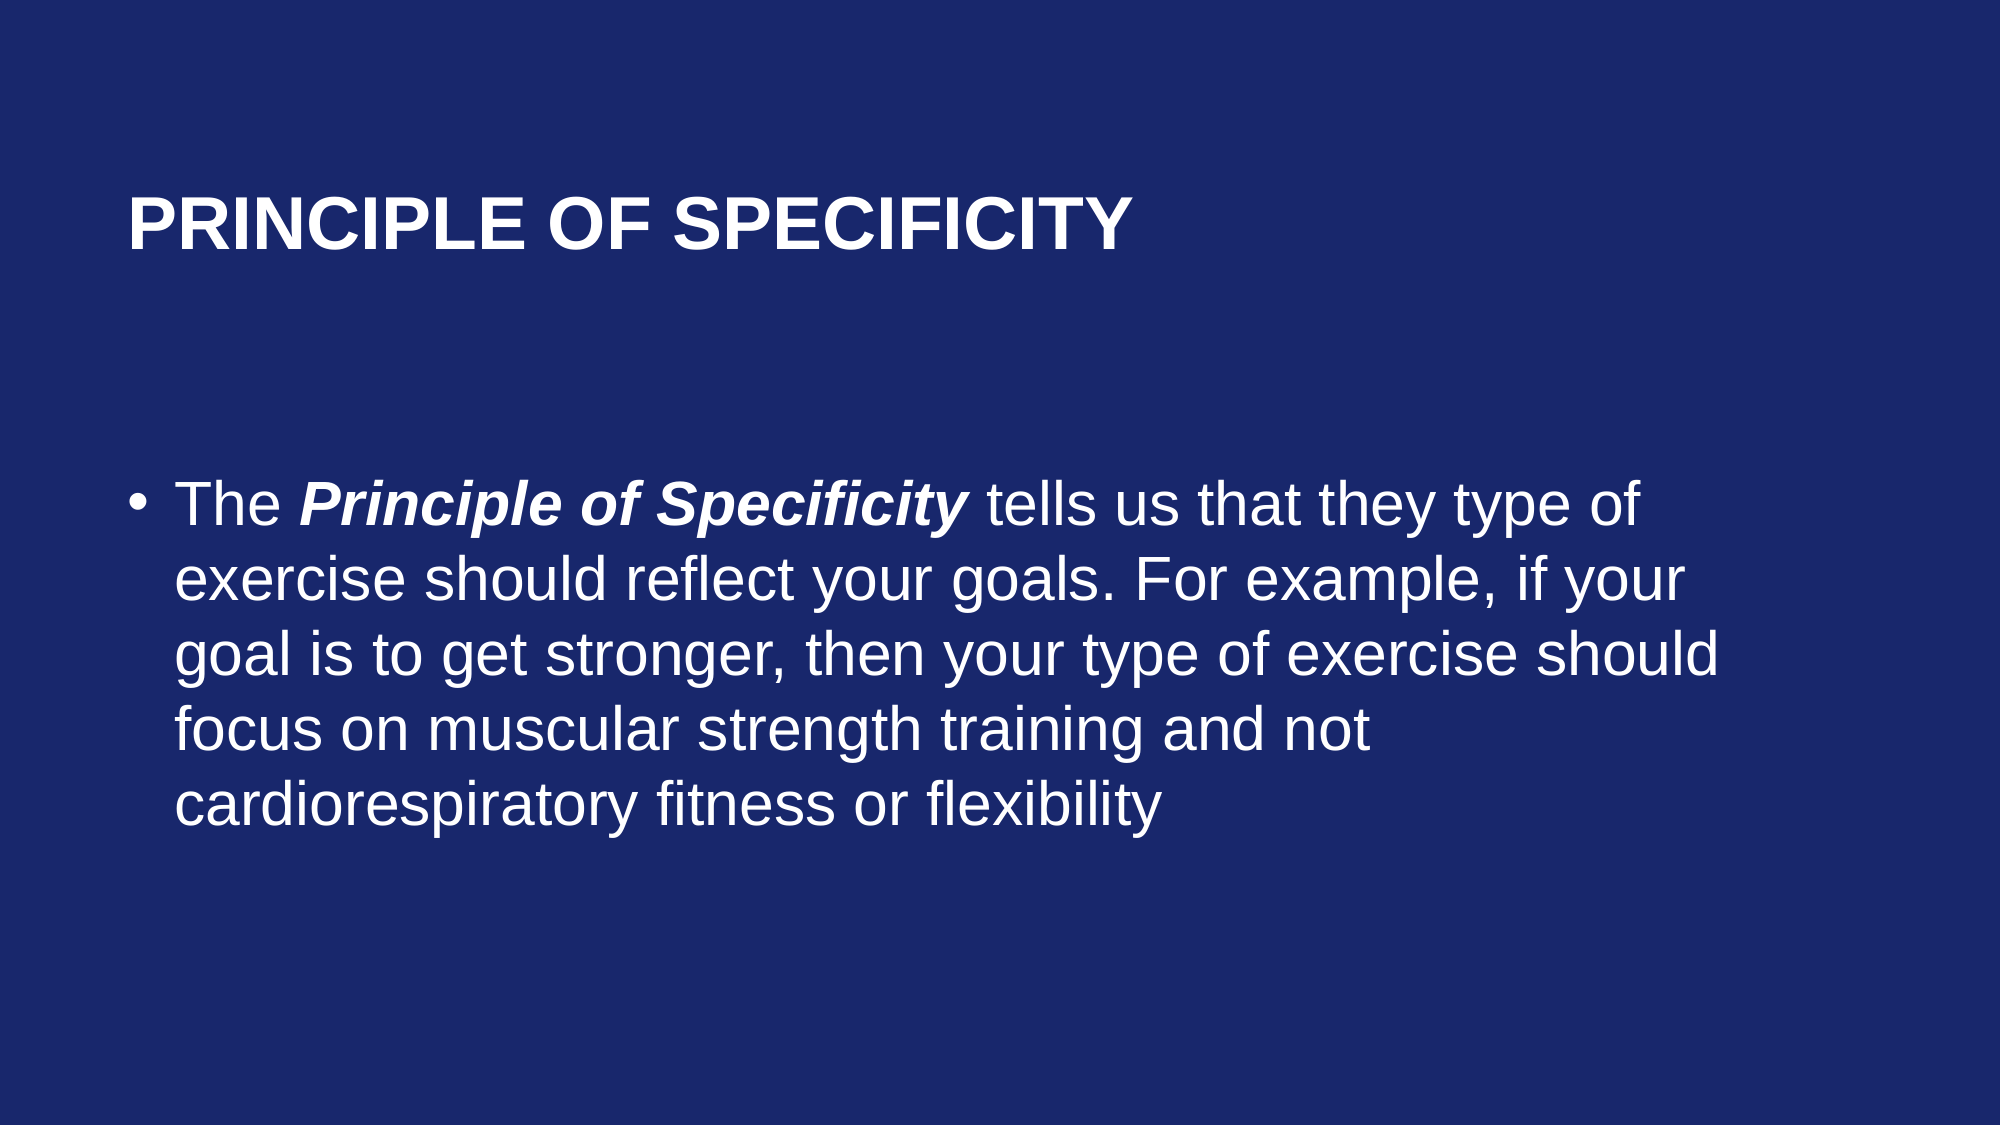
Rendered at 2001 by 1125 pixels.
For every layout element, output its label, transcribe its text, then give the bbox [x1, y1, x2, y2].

list The Principle of Specificity tells us that they type of exercise should reflect your goals. For example, if your goal is to get stronger, then your type of exercise should focus on muscular strength training and not cardiorespiratory fitness or flexibility [112, 351, 1775, 950]
title Principle of Specificity [112, 99, 1775, 339]
